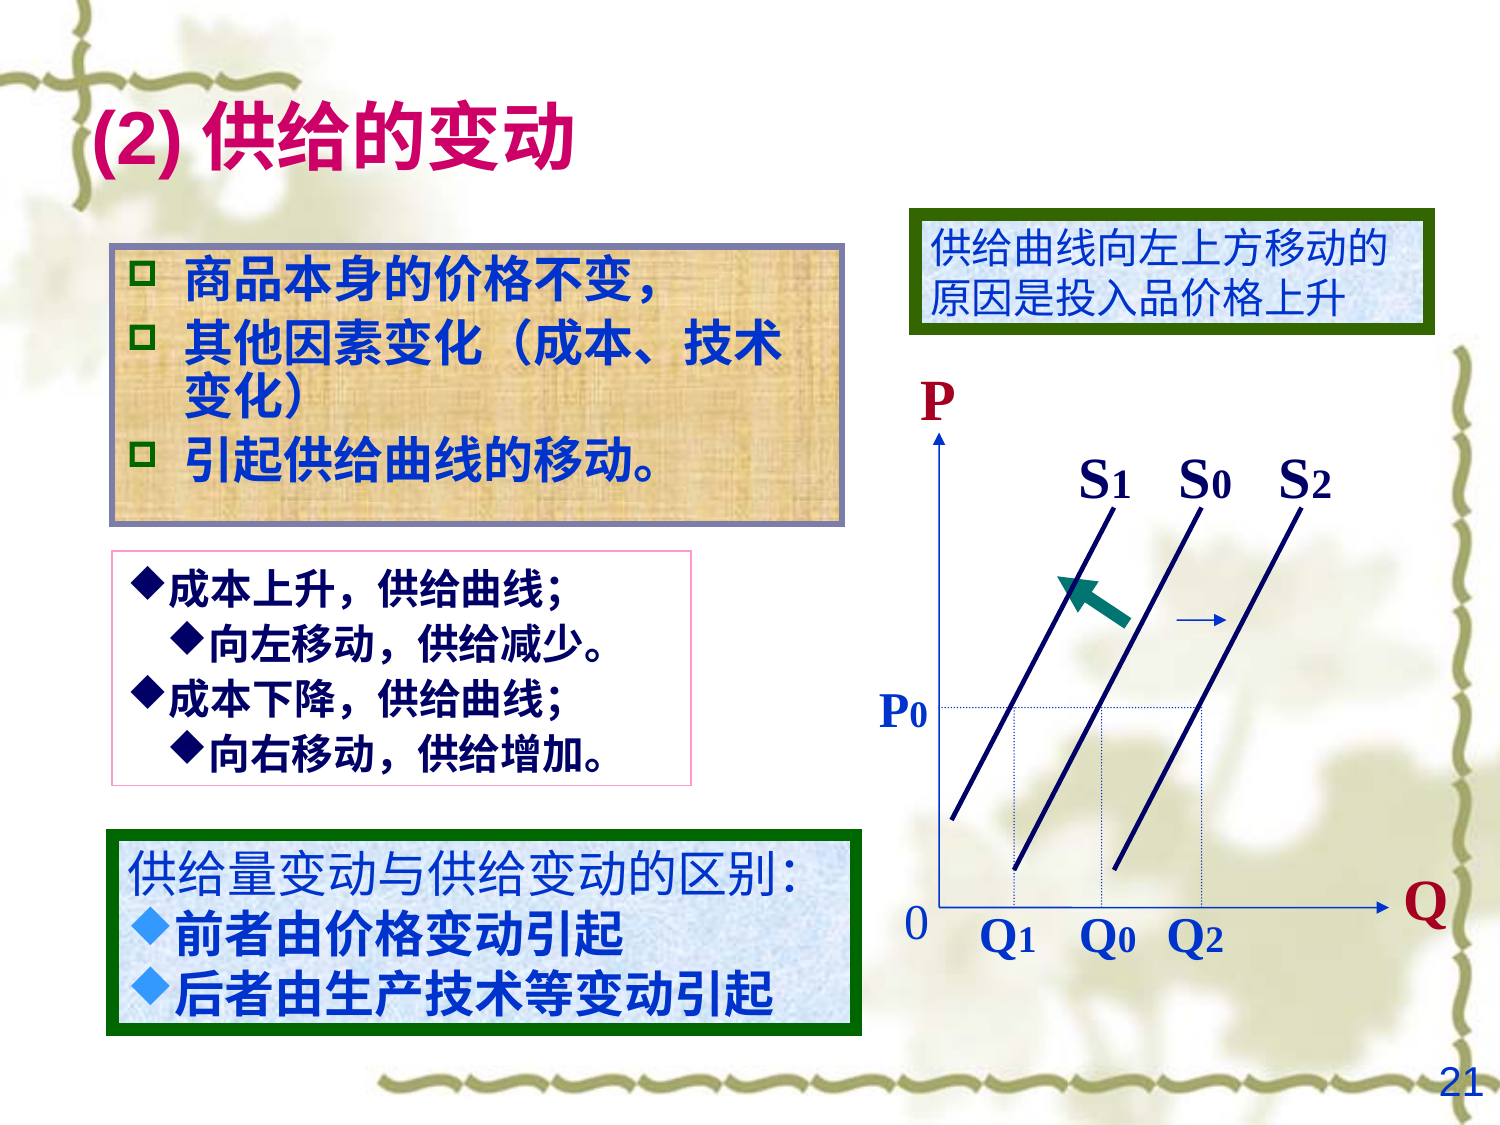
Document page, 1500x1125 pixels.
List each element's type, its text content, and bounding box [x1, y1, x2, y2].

text_box S2 [1264, 432, 1348, 518]
title (2)供给的变动 [76, 90, 1447, 179]
text_box 供给曲线向左上方移动的原因是投入品价格上升 [915, 214, 1430, 330]
text_box [1057, 576, 1128, 624]
text_box [1176, 613, 1227, 627]
text_box 成本上升，供给曲线； 向左移动，供给减少。 成本下降，供给曲线； 向右移动，供给增加。 [112, 550, 692, 786]
text_box S0 [1164, 432, 1248, 518]
text_box Q [1389, 795, 1465, 940]
text_box S1 [1064, 432, 1158, 518]
text_box 供给量变动与供给变动的区别： 前者由价格变动引起 后者由生产技术等变动引起 [112, 834, 857, 1030]
slide_number 21 [1080, 1046, 1500, 1125]
text_box [1240, 901, 1389, 914]
text_box P [876, 295, 984, 440]
text_box [932, 440, 946, 669]
text_box Q2 [1151, 894, 1240, 970]
list 商品本身的价格不变， 其他因素变化（成本、技术变化） 引起供给曲线的移动。 [111, 246, 843, 524]
picture [0, 0, 1500, 1125]
text_box 0 [889, 882, 944, 958]
text_box Q0 [1064, 894, 1151, 970]
text_box P0 [864, 669, 944, 745]
text_box Q1 [964, 894, 1052, 970]
